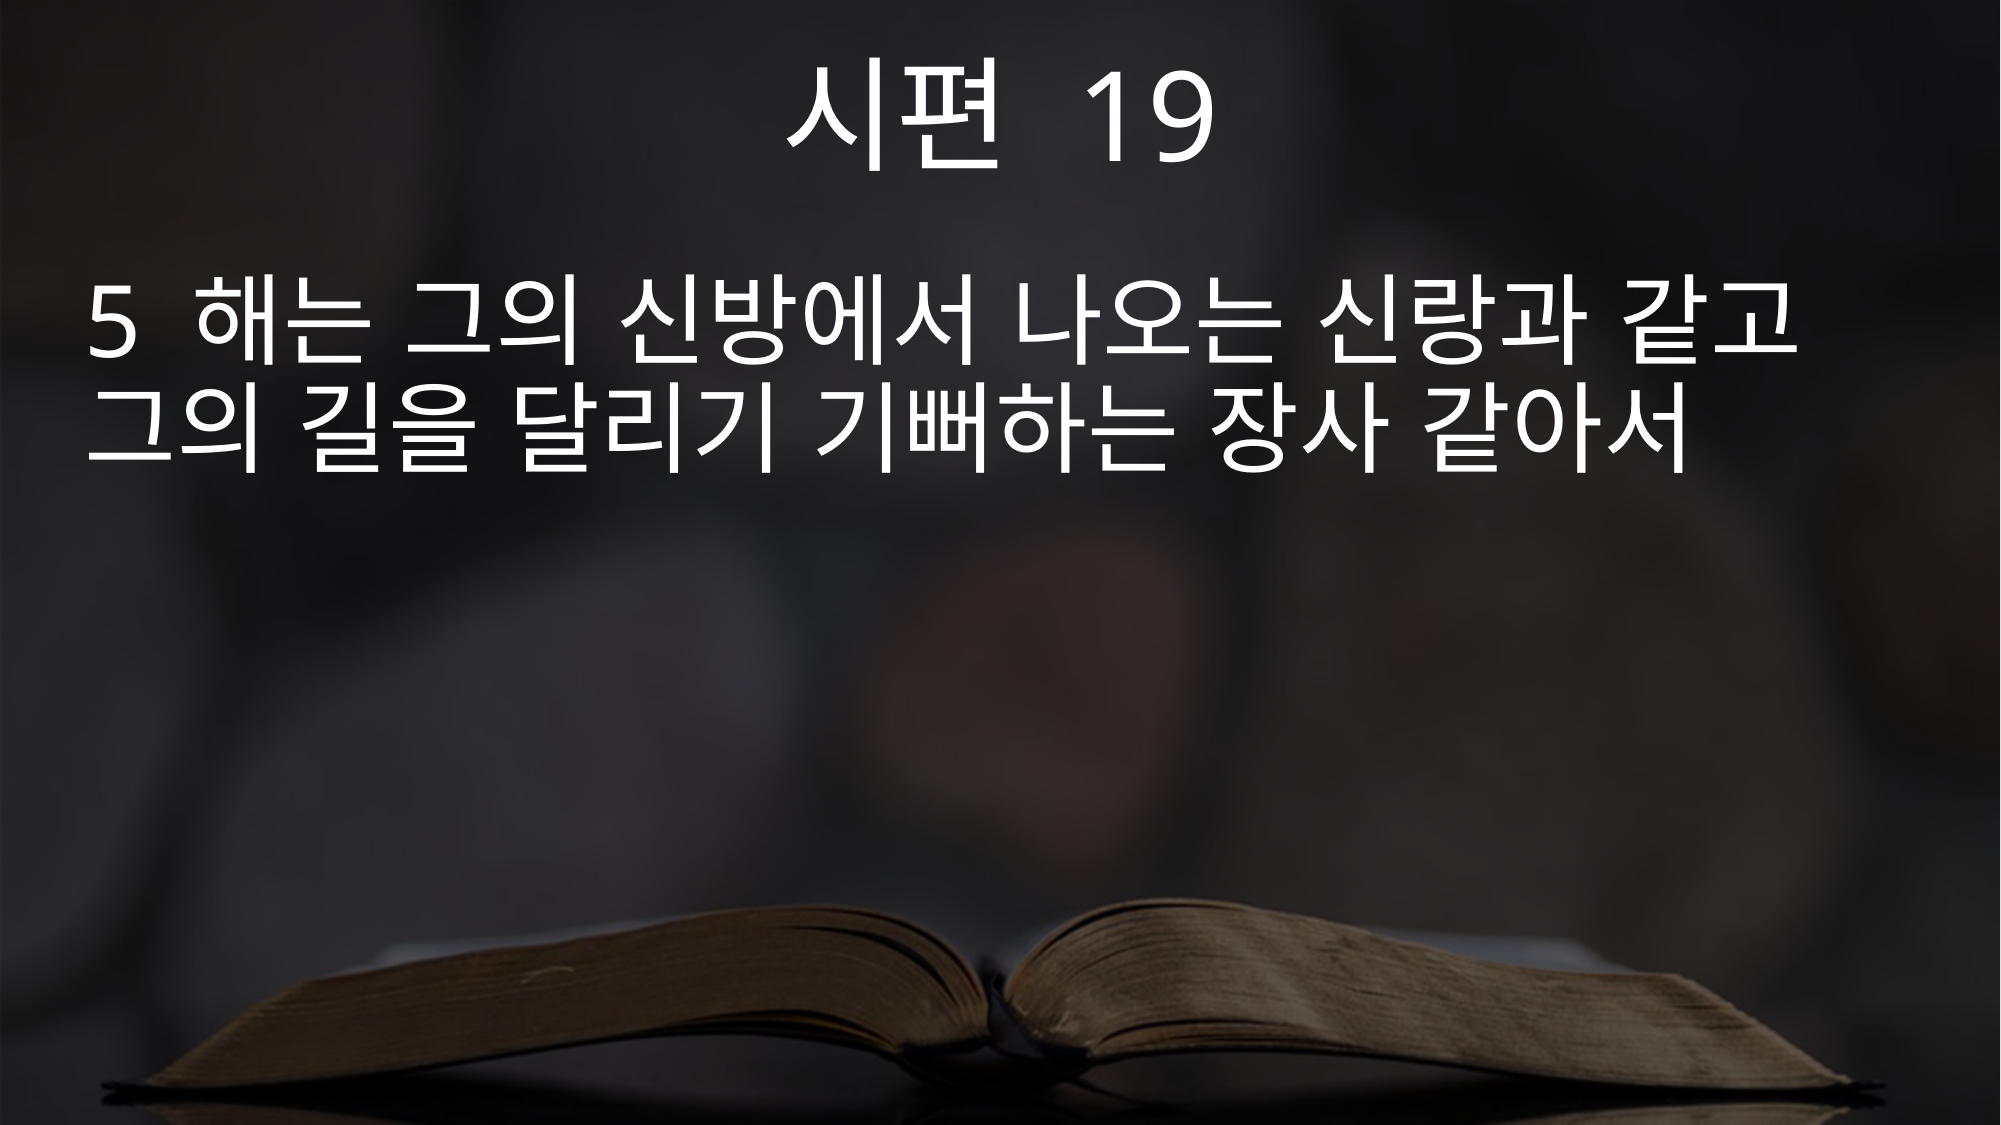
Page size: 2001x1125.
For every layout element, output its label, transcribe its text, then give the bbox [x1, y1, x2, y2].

footer 시편 19 [0, 32, 2000, 192]
list 5 해는 그의 신방에서 나오는 신랑과 같고 그의 길을 달리기 기뻐하는 장사 같아서 [69, 263, 1953, 423]
picture [0, 0, 2001, 1125]
